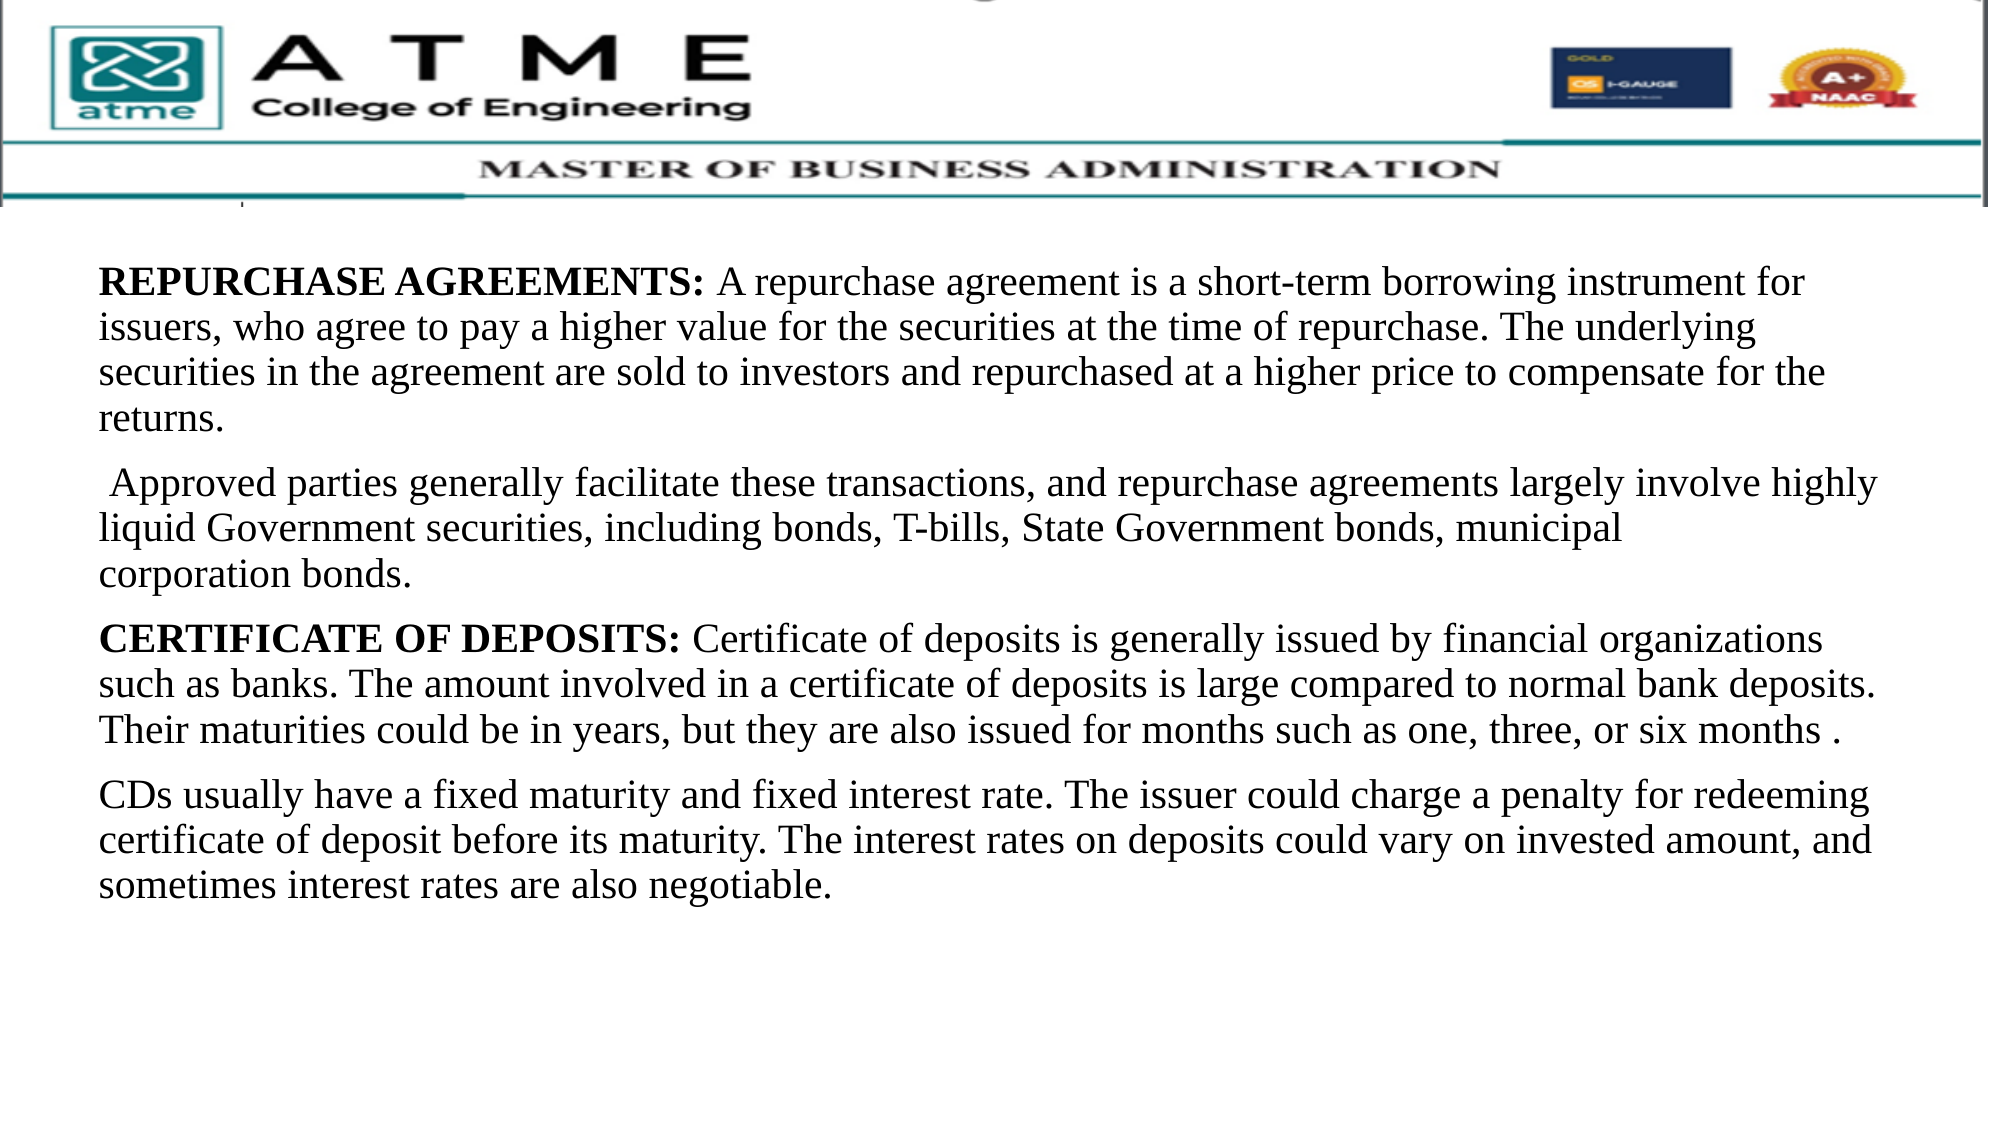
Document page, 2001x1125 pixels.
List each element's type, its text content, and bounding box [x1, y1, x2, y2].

list REPURCHASE AGREEMENTS: A repurchase agreement is a short-term borrowing instrument for issuers, who agree to pay a higher value for the securities at the time of repurchase. The underlying securities in the agreement are sold to investors and repurchased at a higher price to compensate for the returns. Approved parties generally facilitate these transactions, and repurchase agreements largely involve highly liquid Government securities, including bonds, T-bills, State Government bonds, municipal corporation bonds. CERTIFICATE OF DEPOSITS: Certificate of deposits is generally issued by financial organizations such as banks. The amount involved in a certificate of deposits is large compared to normal bank deposits. Their maturities could be in years, but they are also issued for months such as one, three, or six months . CDs usually have a fixed maturity and fixed interest rate. The issuer could charge a penalty for redeeming certificate of deposit before its maturity. The interest rates on deposits could vary on invested amount, and sometimes interest rates are also negotiable. [83, 252, 1923, 1014]
picture [0, 0, 1988, 207]
